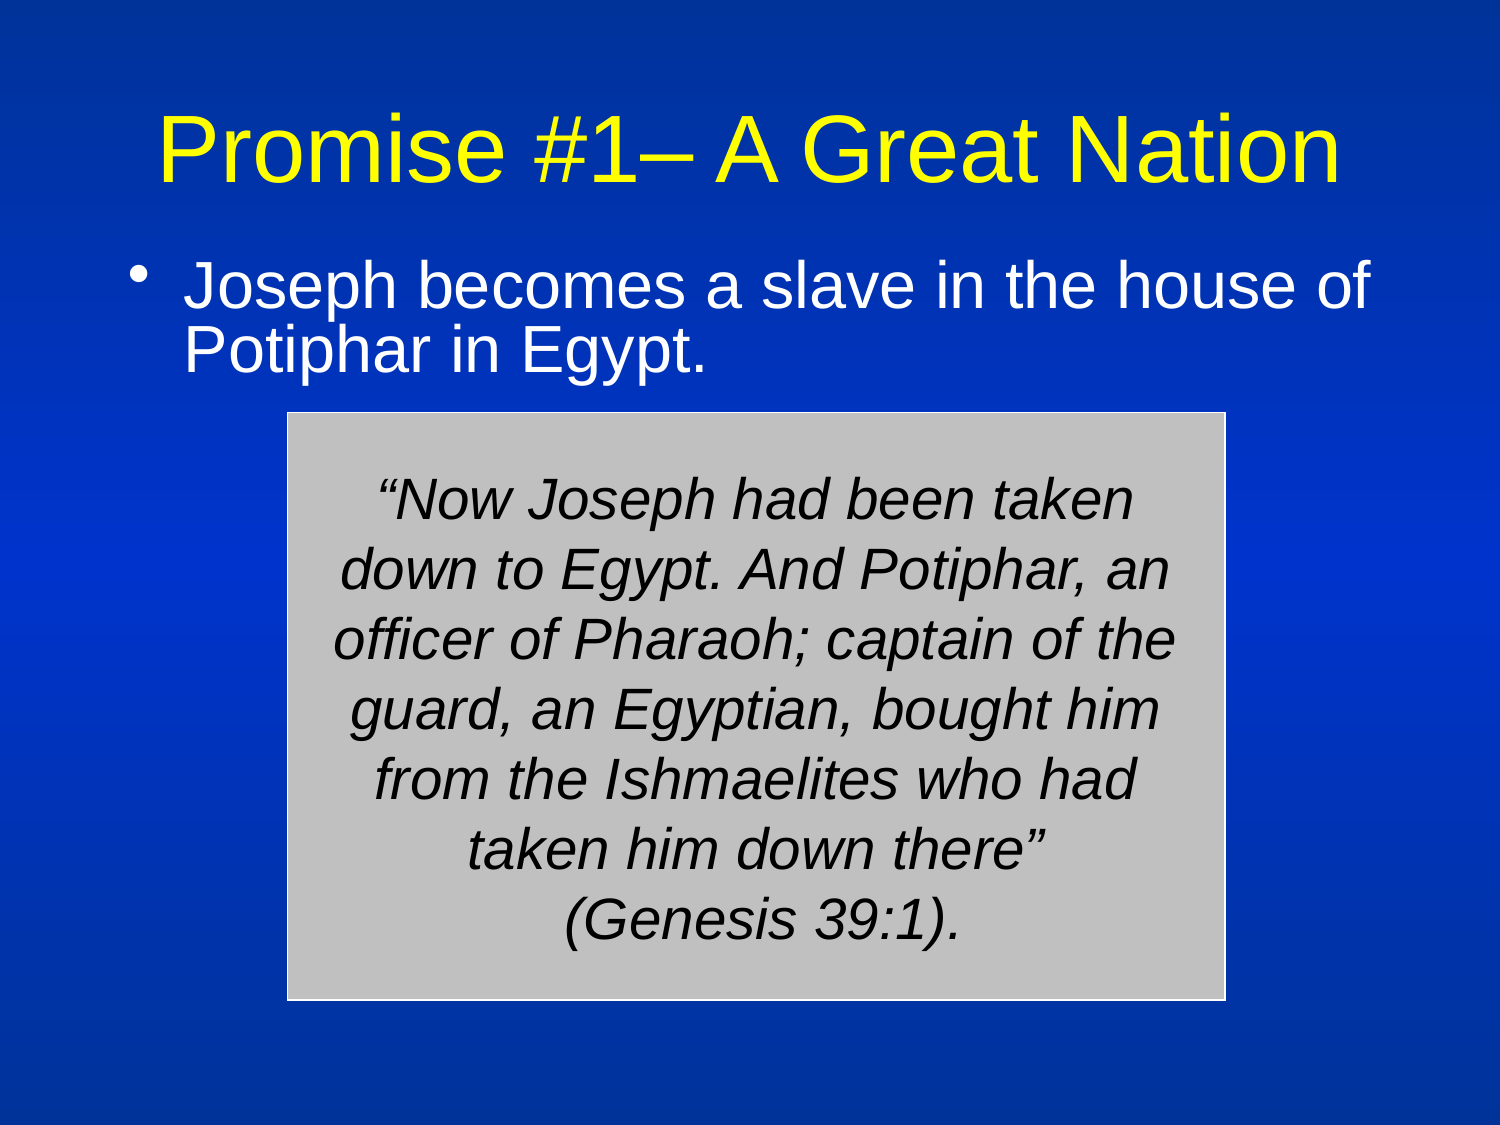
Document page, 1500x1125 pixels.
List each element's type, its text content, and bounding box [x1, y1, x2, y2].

list Joseph becomes a slave in the house of Potiphar in Egypt. [112, 249, 1400, 388]
text_box “Now Joseph had been taken down to Egypt. And Potiphar, an officer of Pharaoh; captain of the guard, an Egyptian, bought him from the Ishmaelites who had taken him down there” (Genesis 39:1). [287, 412, 1225, 1000]
title Promise #1– A Great Nation [37, 50, 1463, 238]
